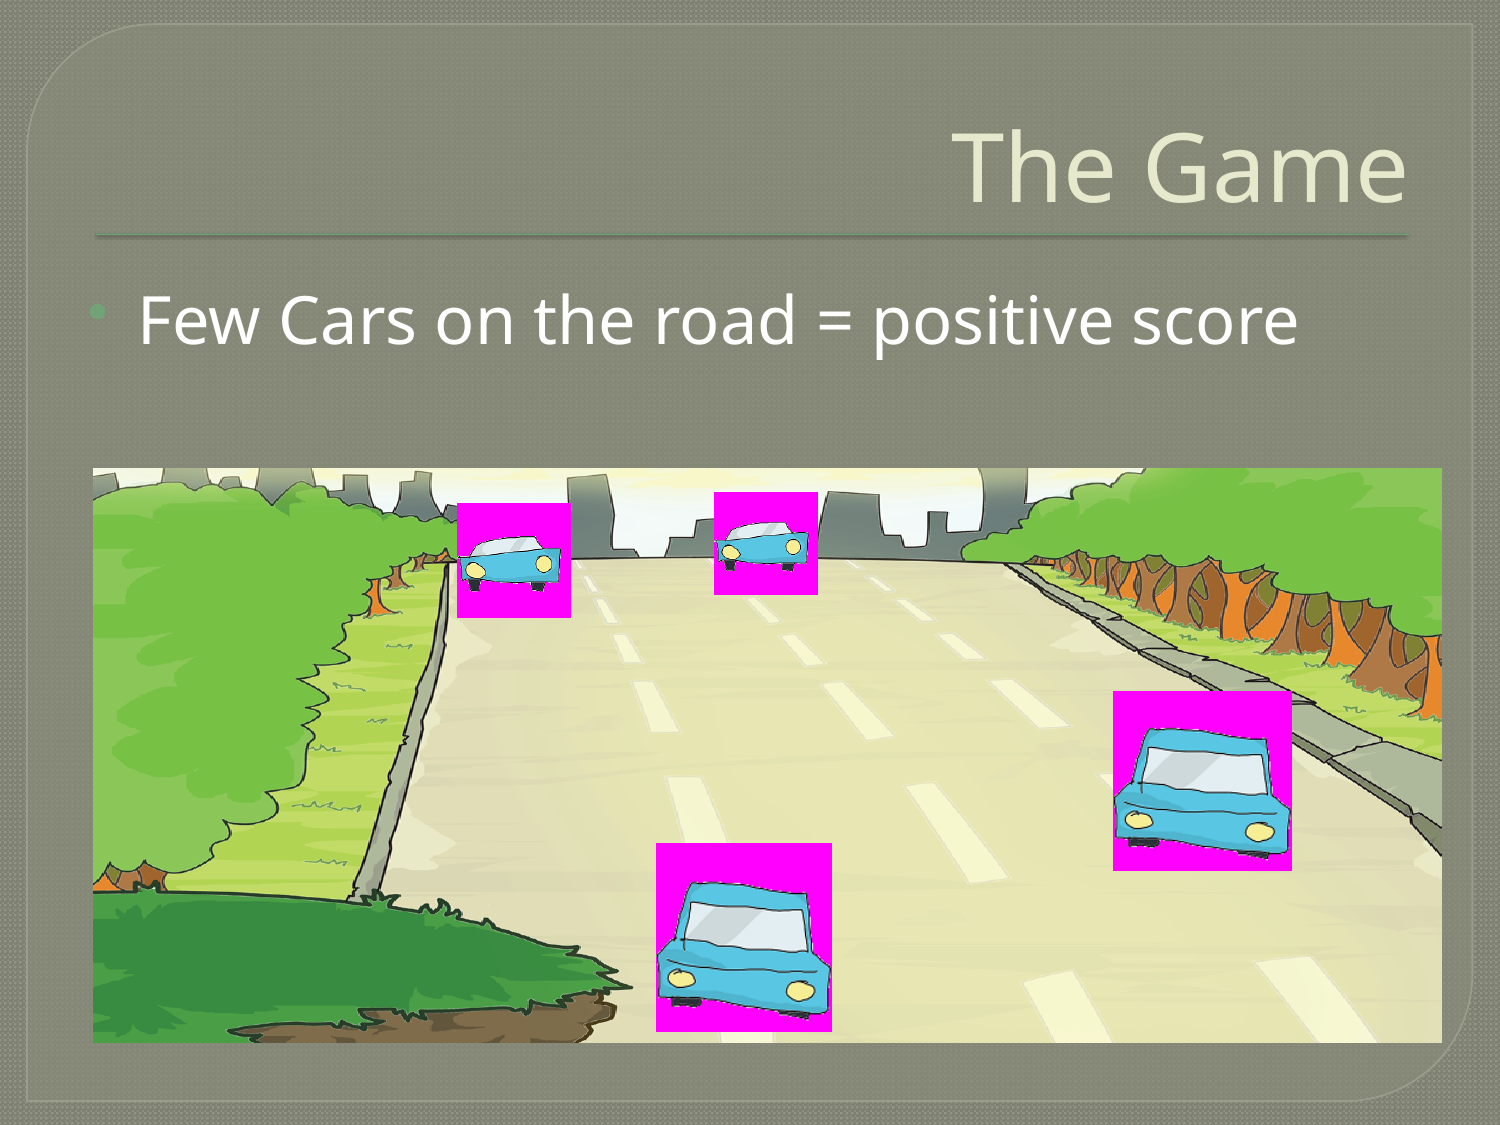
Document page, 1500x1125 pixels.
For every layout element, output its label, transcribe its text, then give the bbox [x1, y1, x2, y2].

title The Game [75, 41, 1425, 230]
list Few Cars on the road = positive score [75, 270, 1425, 1013]
picture [93, 468, 1442, 1044]
